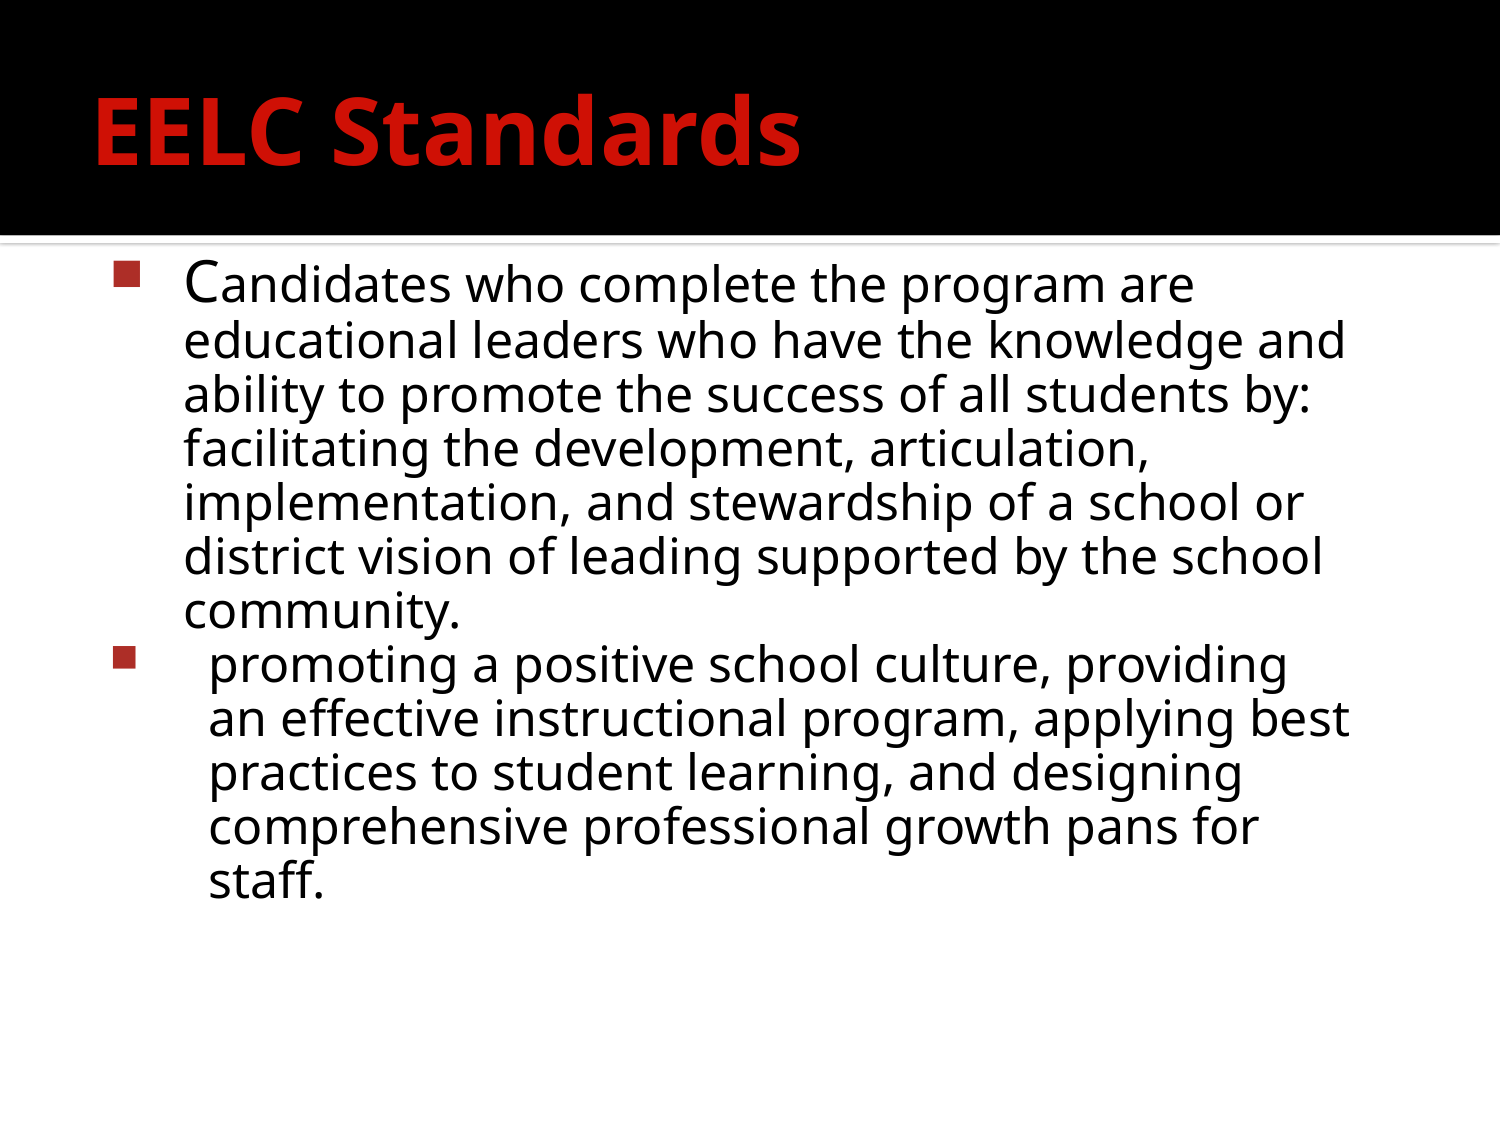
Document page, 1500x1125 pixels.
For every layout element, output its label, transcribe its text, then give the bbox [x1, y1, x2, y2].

list Candidates who complete the program are educational leaders who have the knowledge and ability to promote the success of all students by: facilitating the development, articulation, implementation, and stewardship of a school or district vision of leading supported by the school community. promoting a positive school culture, providing an effective instructional program, applying best practices to student learning, and designing comprehensive professional growth pans for staff. [99, 237, 1375, 913]
title EELC Standards [75, 25, 1425, 231]
